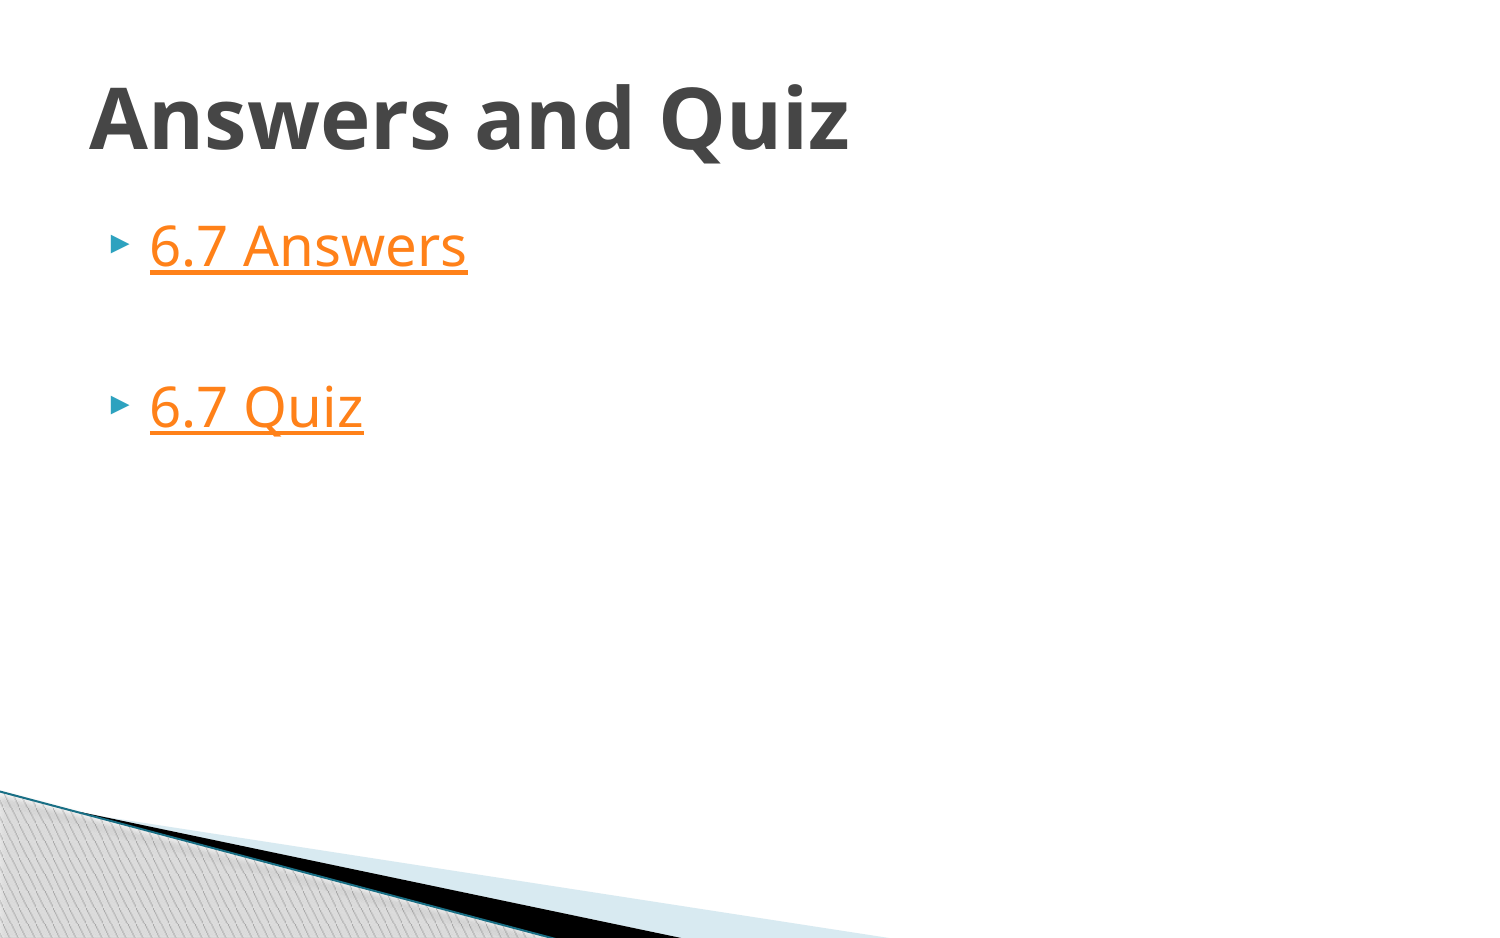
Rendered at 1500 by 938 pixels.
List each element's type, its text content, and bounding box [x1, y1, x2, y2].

title Answers and Quiz [75, 37, 1425, 194]
list 6.7 Answers 6.7 Quiz [75, 202, 1425, 822]
